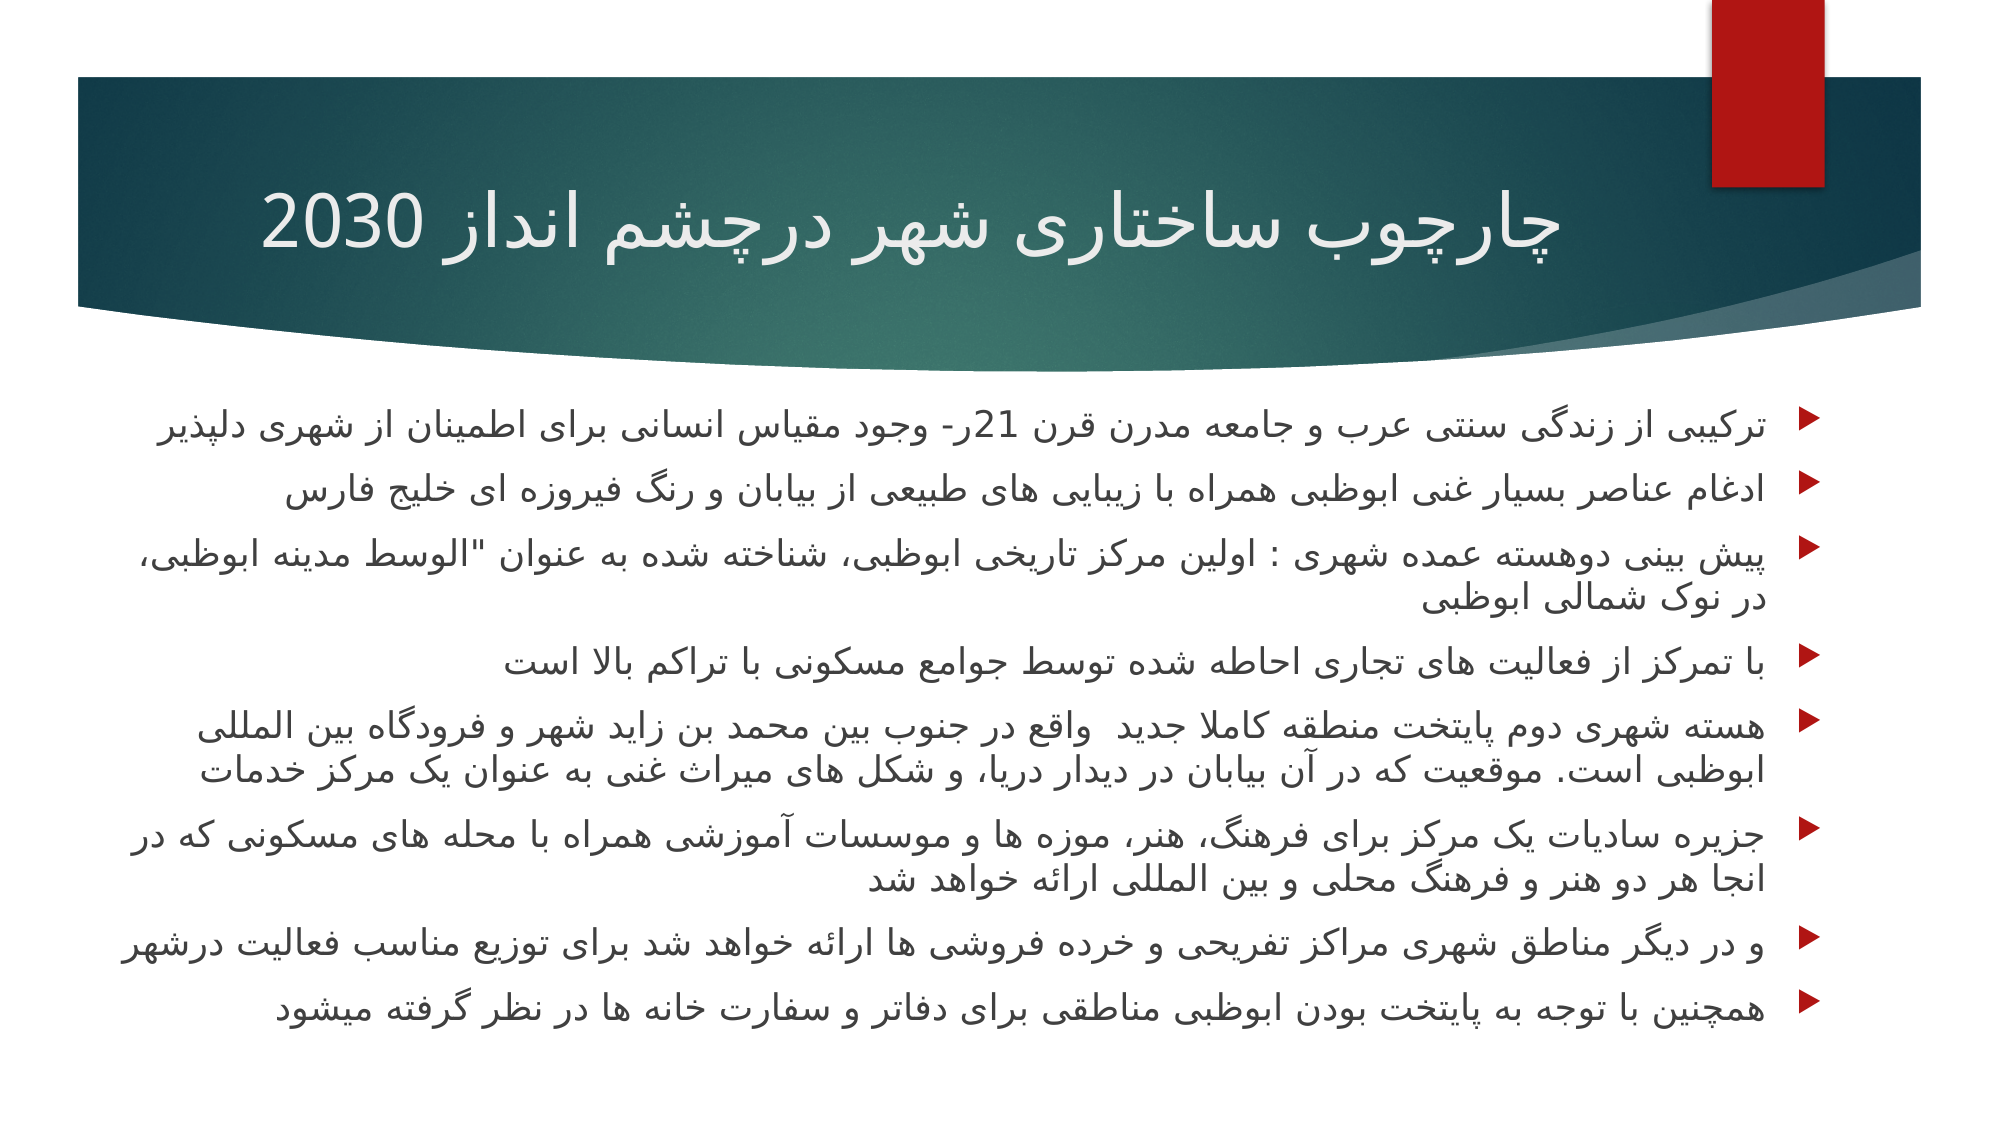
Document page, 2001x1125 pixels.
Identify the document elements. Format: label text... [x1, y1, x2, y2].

title چارچوب ساختاری شهر درچشم انداز 2030 [189, 159, 1638, 276]
list ترکیبی از زندگی سنتی عرب و جامعه مدرن قرن 21ر- وجود مقیاس انسانی برای اطمینان از شهری دلپذیر ادغام عناصر بسیار غنی ابوظبی همراه با زیبایی های طبیعی از بیابان و رنگ فیروزه ای خلیج فارس پیش بینی دوهسته عمده شهری : اولین مرکز تاریخی ابوظبی، شناخته شده به عنوان "الوسط مدینه ابوظبی، در نوک شمالی ابوظبی با تمرکز از فعالیت های تجاری احاطه شده توسط جوامع مسکونی با تراکم بالا است هسته شهری دوم پایتخت منطقه کاملا جدید واقع در جنوب بین محمد بن زاید شهر و فرودگاه بین المللی ابوظبی است. موقعیت که در آن بیابان در دیدار دریا، و شکل های میراث غنی به عنوان یک مرکز خدمات جزیره سادیات یک مرکز برای فرهنگ، هنر، موزه ها و موسسات آموزشی همراه با محله های مسکونی که در انجا هر دو هنر و فرهنگ محلی و بین المللی ارائه خواهد شد و در دیگر مناطق شهری مراکز تفریحی و خرده فروشی ها ارائه خواهد شد برای توزیع مناسب فعالیت درشهر همچنین با توجه به پایتخت بودن ابوظبی مناطقی برای دفاتر و سفارت خانه ها در نظر گرفته میشود [99, 392, 1838, 1080]
